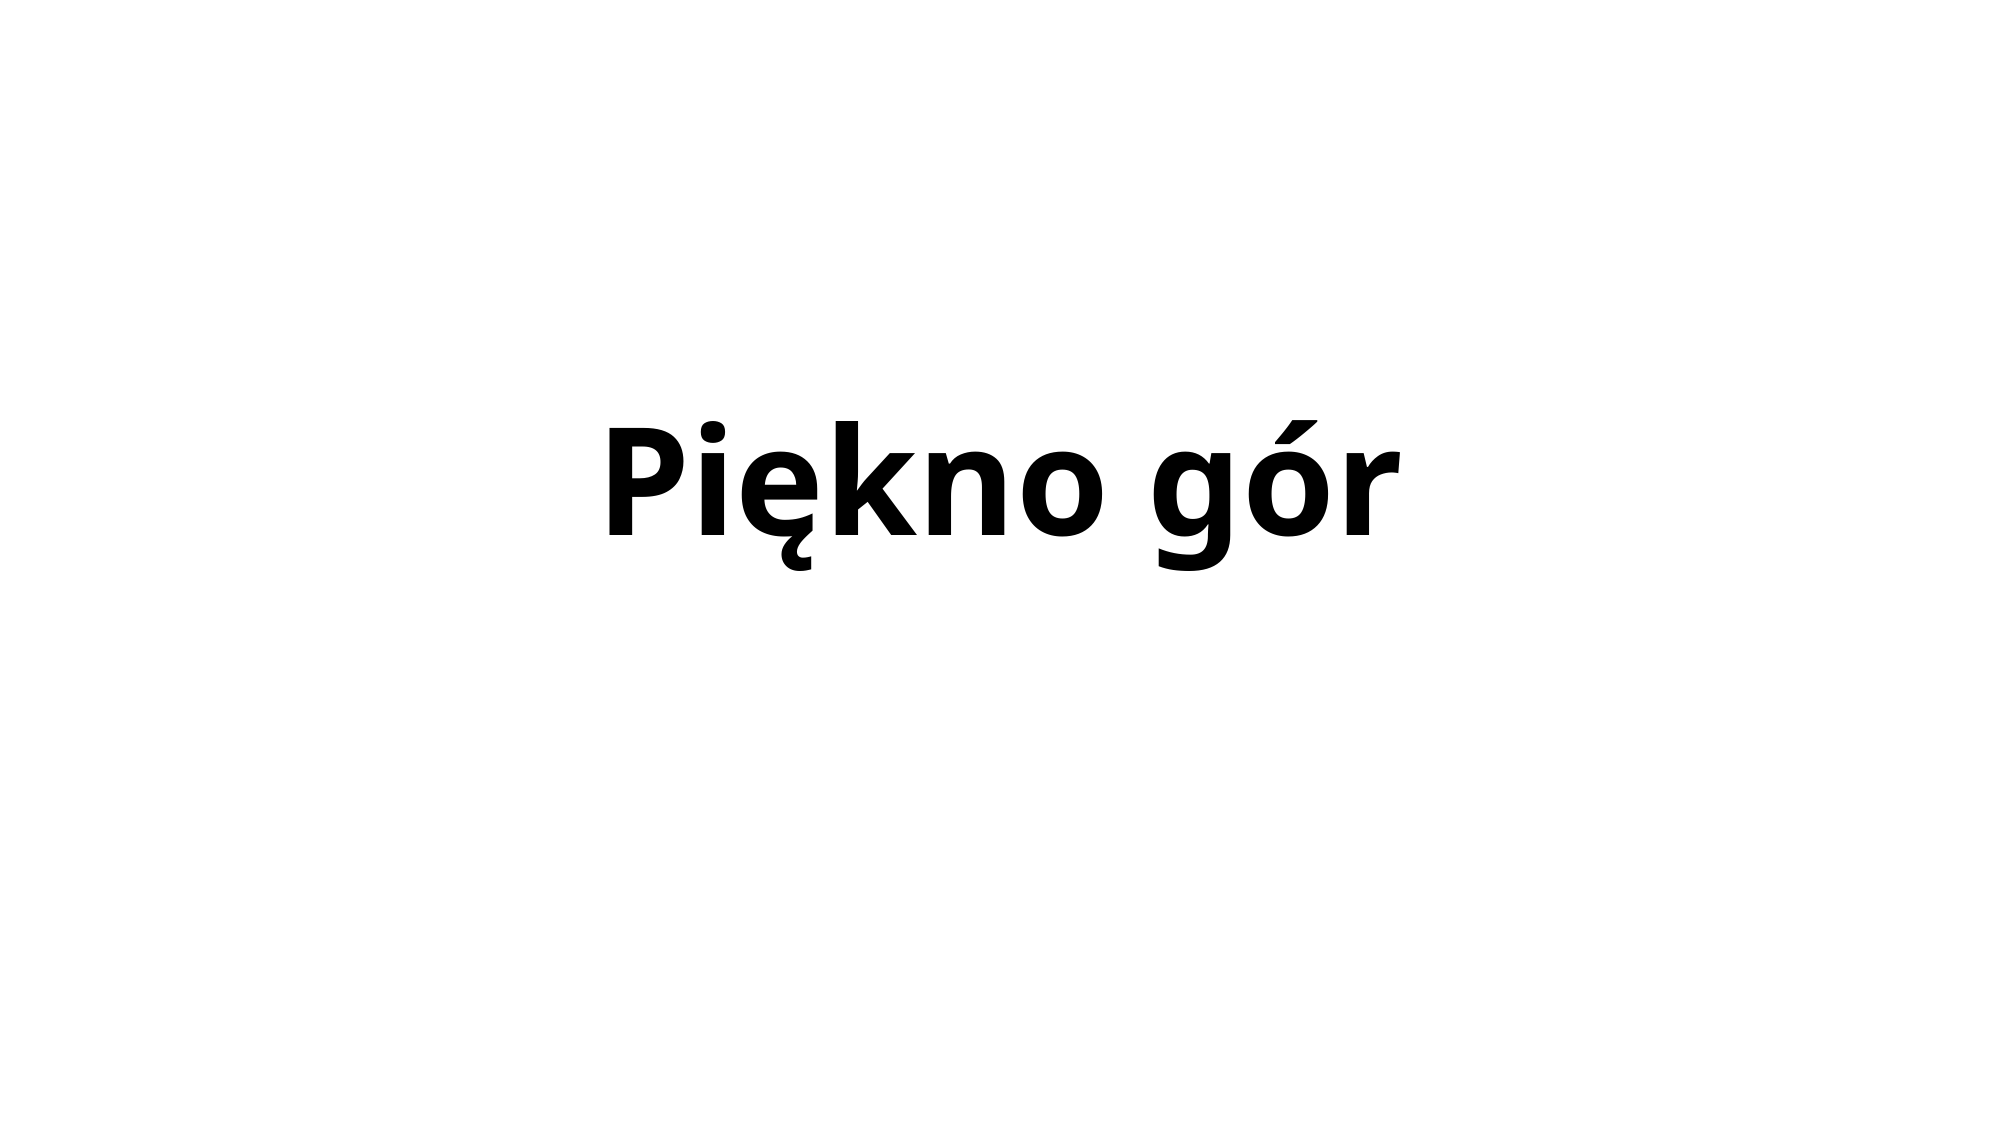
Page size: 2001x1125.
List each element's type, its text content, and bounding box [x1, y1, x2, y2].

title Piękno gór [249, 184, 1750, 576]
